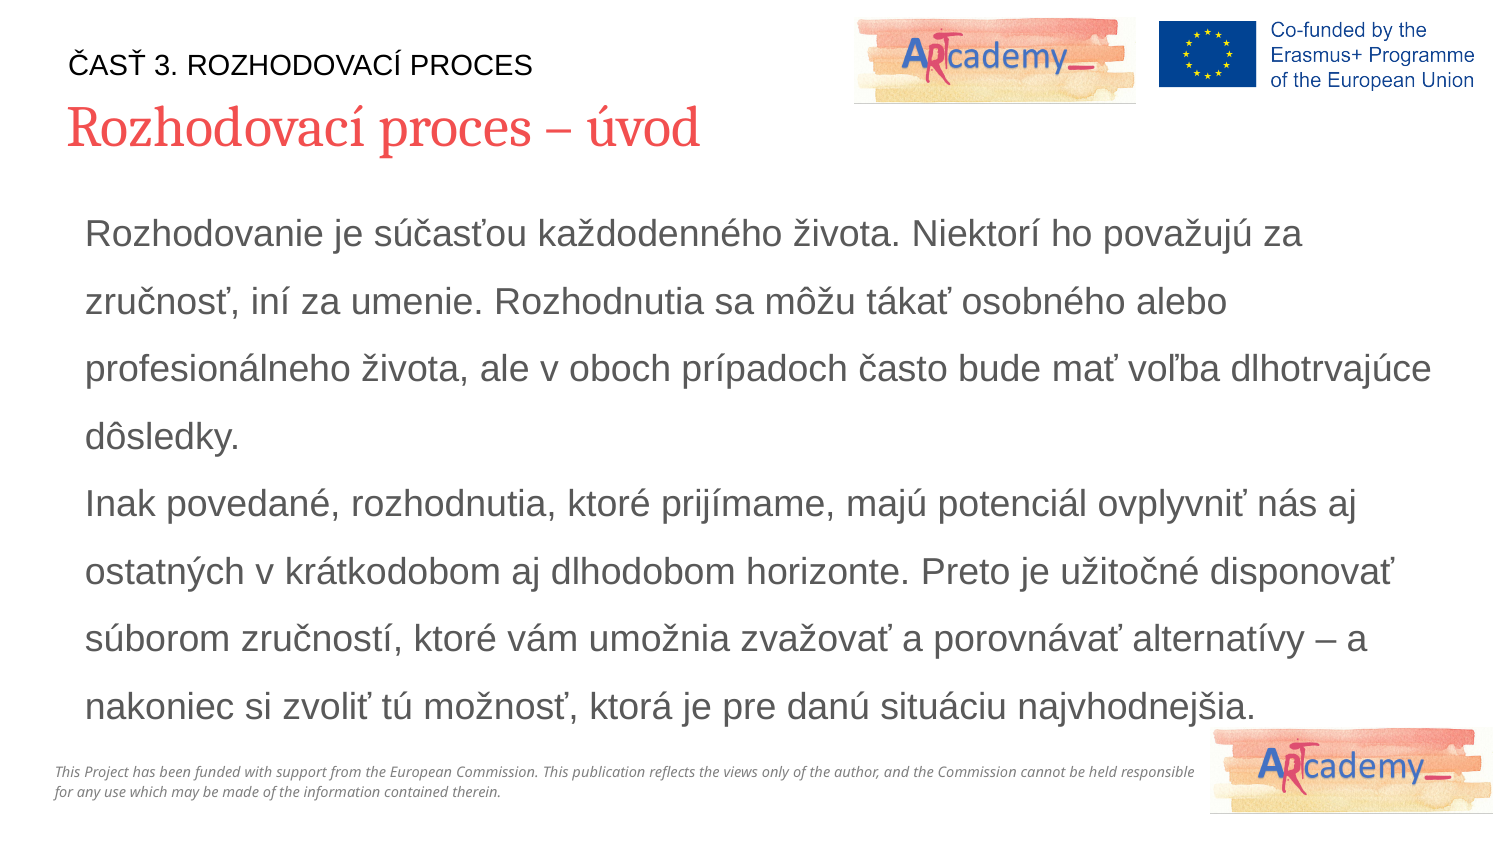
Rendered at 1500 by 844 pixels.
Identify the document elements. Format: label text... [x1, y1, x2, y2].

list Rozhodovanie je súčasťou každodenného života. Niektorí ho považujú za zručnosť, iní za umenie. Rozhodnutia sa môžu tákať osobného alebo profesionálneho života, ale v oboch prípadoch často bude mať voľba dlhotrvajúce dôsledky. Inak povedané, rozhodnutia, ktoré prijímame, majú potenciál ovplyvniť nás aj ostatných v krátkodobom aj dlhodobom horizonte. Preto je užitočné disponovať súborom zručností, ktoré vám umožnia zvažovať a porovnávať alternatívy – a nakoniec si zvoliť tú možnosť, ktorá je pre danú situáciu najvhodnejšia. [51, 171, 1449, 733]
title Rozhodovací proces – úvod [51, 72, 1449, 167]
picture [1158, 21, 1474, 91]
text_box ČASŤ 3. ROZHODOVACÍ PROCES [53, 39, 770, 89]
picture [1210, 709, 1493, 844]
text_box This Project has been funded with support from the European Commission. This publication reflects the views only of the author, and the Commission cannot be held responsible for any use which may be made of the information contained therein. [39, 754, 1205, 799]
picture [854, 0, 1137, 134]
